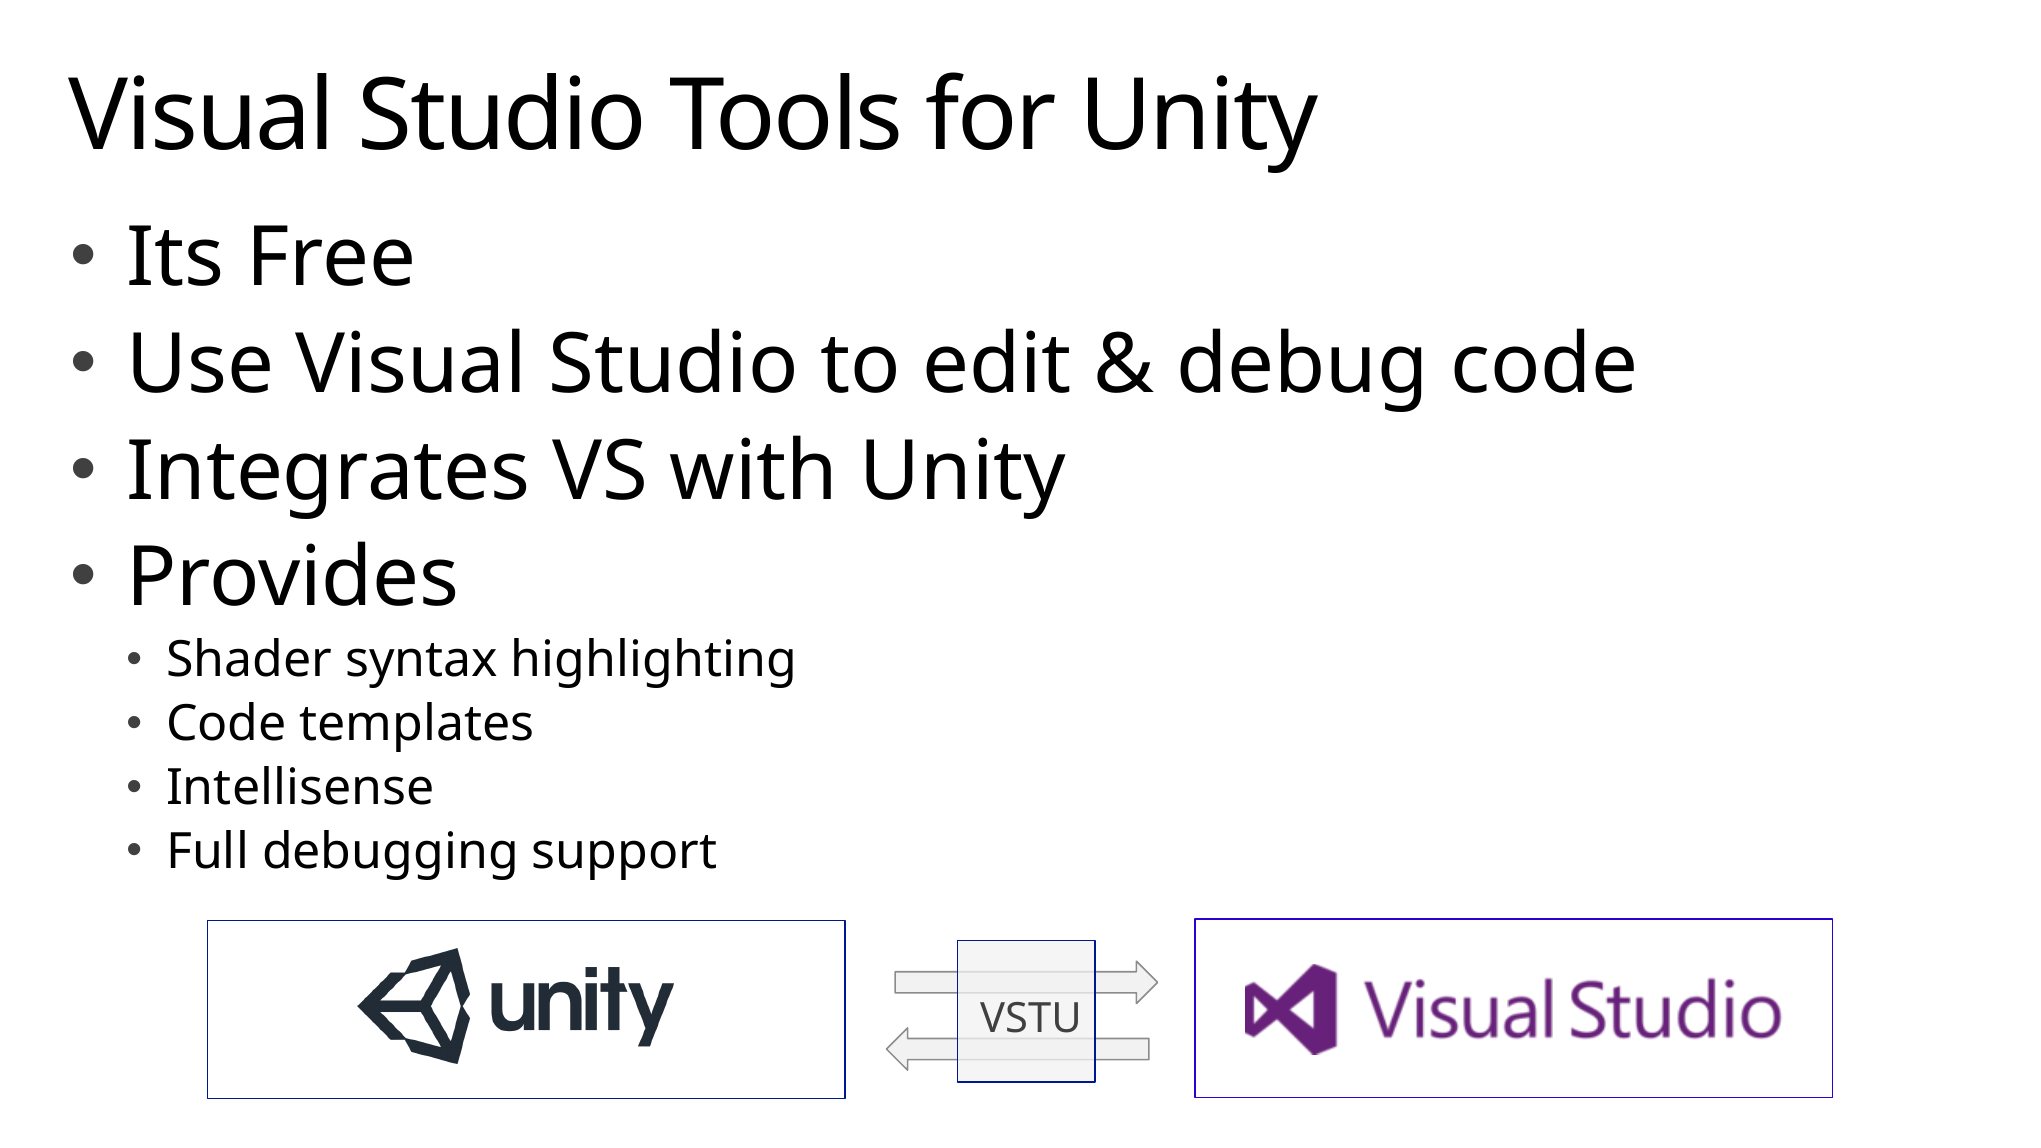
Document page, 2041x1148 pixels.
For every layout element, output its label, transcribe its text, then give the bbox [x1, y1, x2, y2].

text_box VSTU [957, 940, 1096, 1083]
text_box [1096, 1037, 1150, 1061]
text_box [885, 1027, 957, 1071]
text_box [894, 970, 957, 994]
list Its Free Use Visual Studio to edit & debug code Integrates VS with Unity Provides Shader syntax highlighting Code templates Intellisense Full debugging support [46, 198, 1997, 987]
text_box [1194, 918, 1833, 1098]
title Visual Studio Tools for Unity [45, 48, 1996, 199]
text_box [207, 920, 846, 1099]
text_box [1096, 960, 1159, 1005]
picture [1244, 963, 1793, 1056]
picture [357, 948, 674, 1064]
